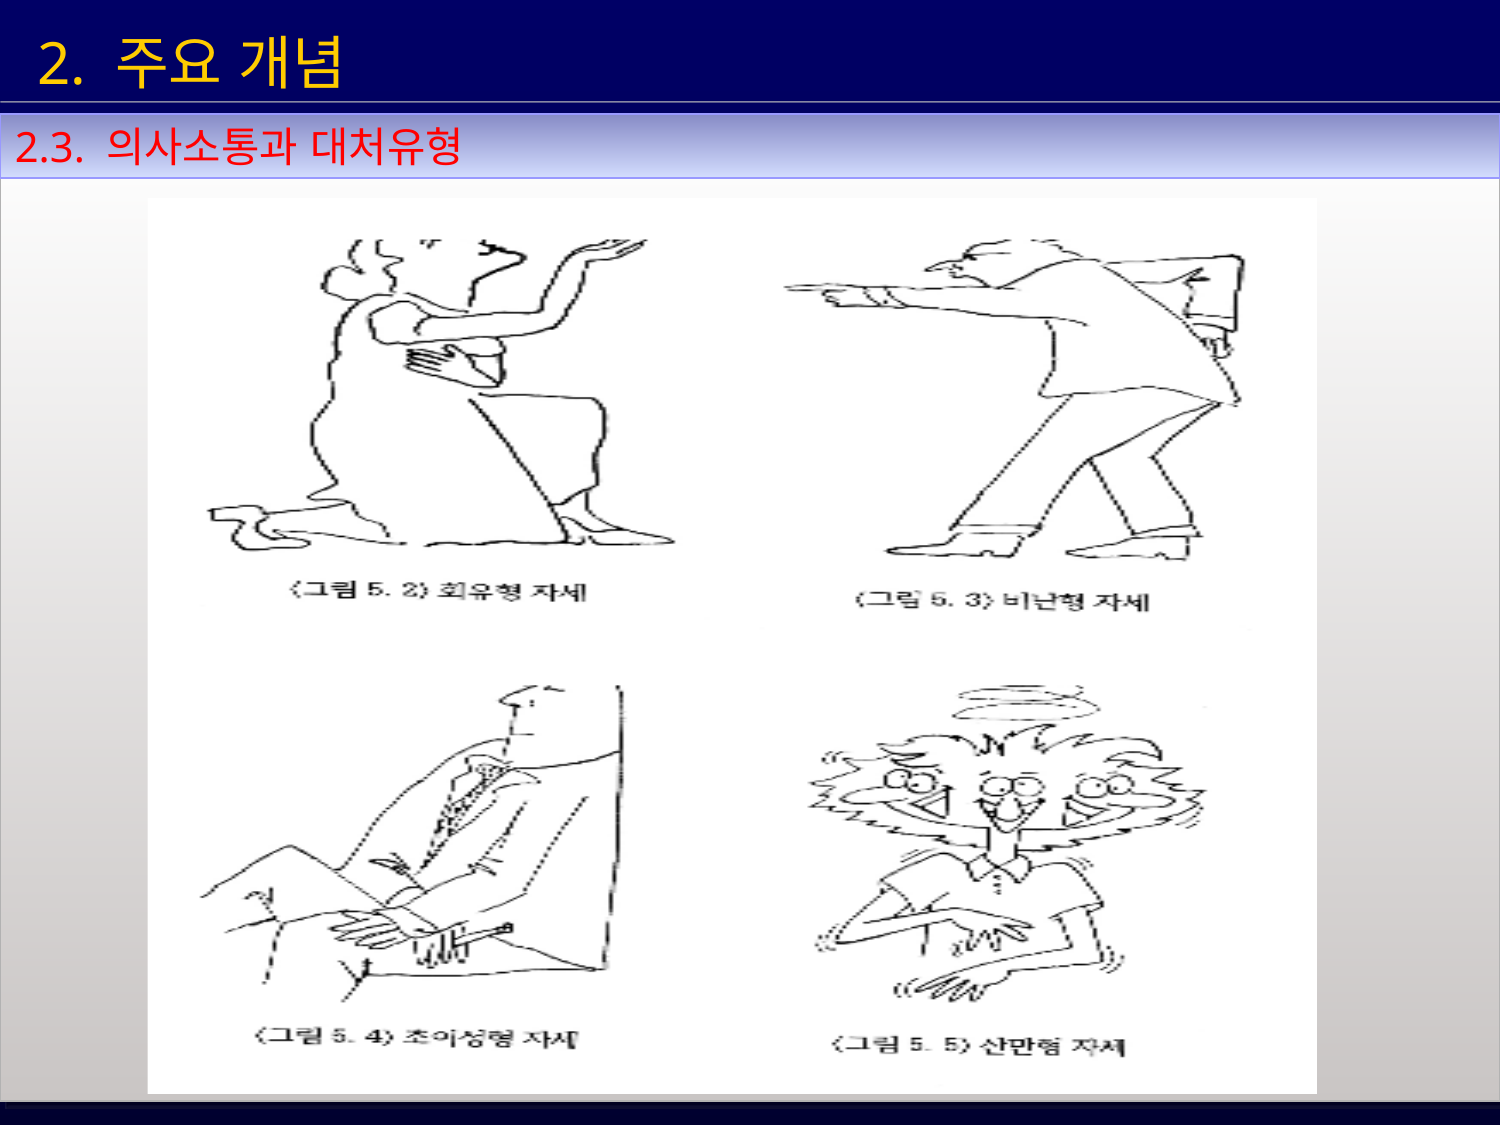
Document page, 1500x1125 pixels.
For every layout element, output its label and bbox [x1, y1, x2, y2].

text_box [0, 18, 1500, 1102]
picture [147, 197, 1318, 1095]
